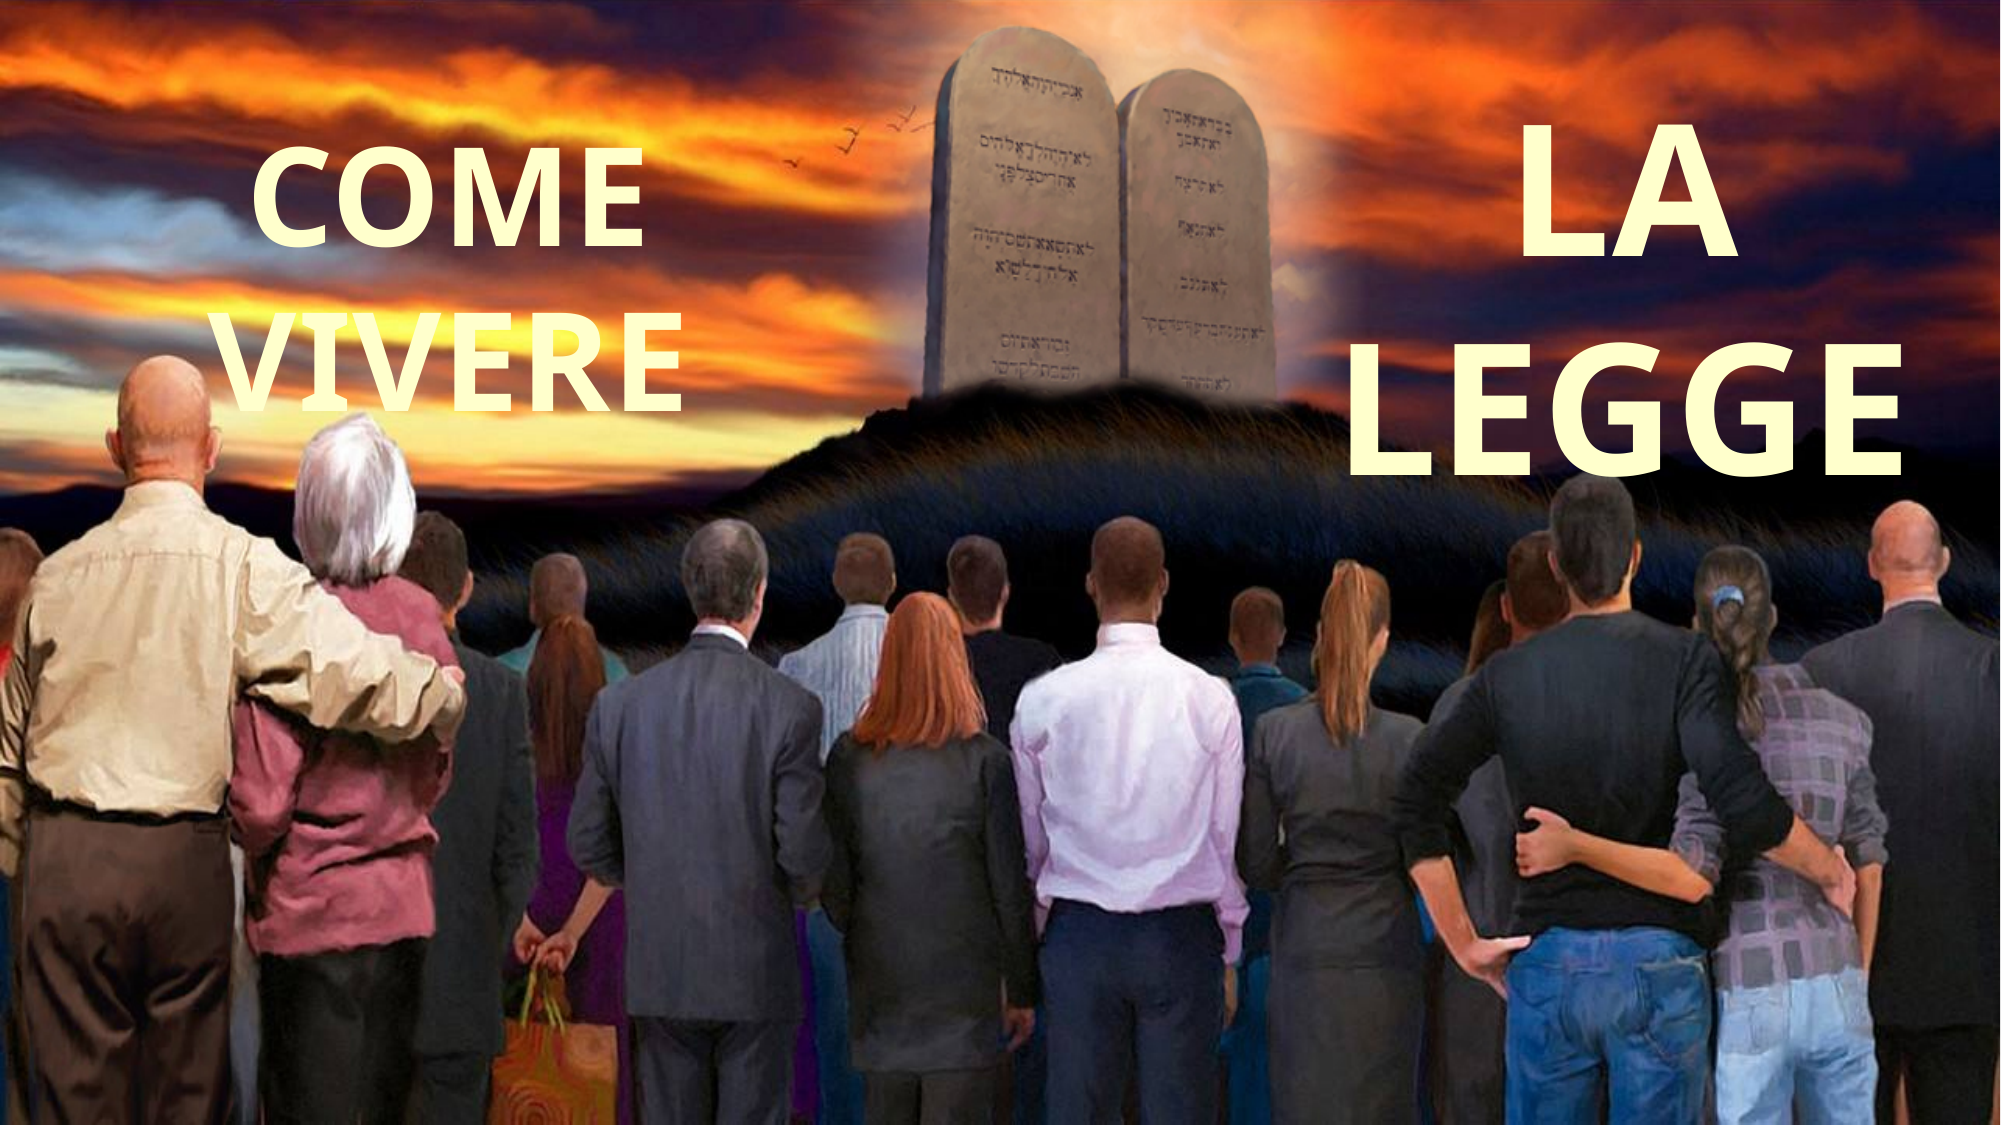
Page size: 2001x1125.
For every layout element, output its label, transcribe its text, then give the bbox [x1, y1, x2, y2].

text_box LA LEGGE [1273, 65, 1974, 520]
picture [0, 0, 2001, 1125]
text_box COME VIVERE [26, 101, 872, 446]
